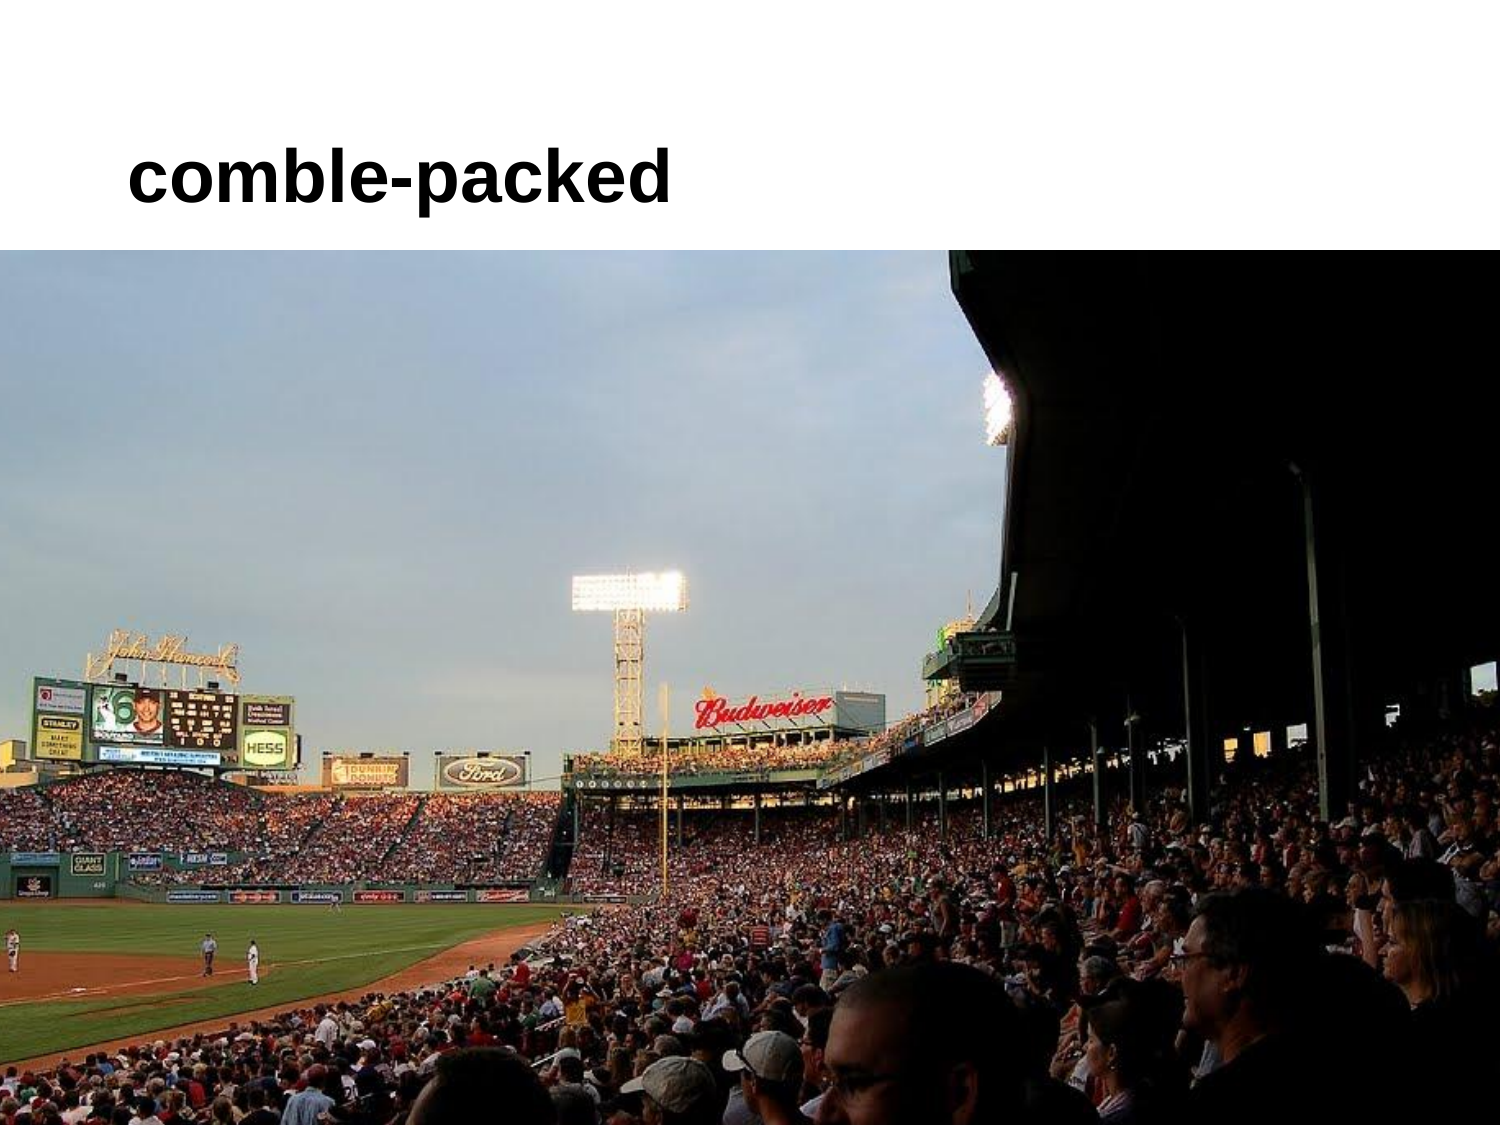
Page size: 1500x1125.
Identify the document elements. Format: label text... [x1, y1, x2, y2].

title comble-packed [75, 14, 1425, 233]
text_box [0, 250, 1500, 1125]
